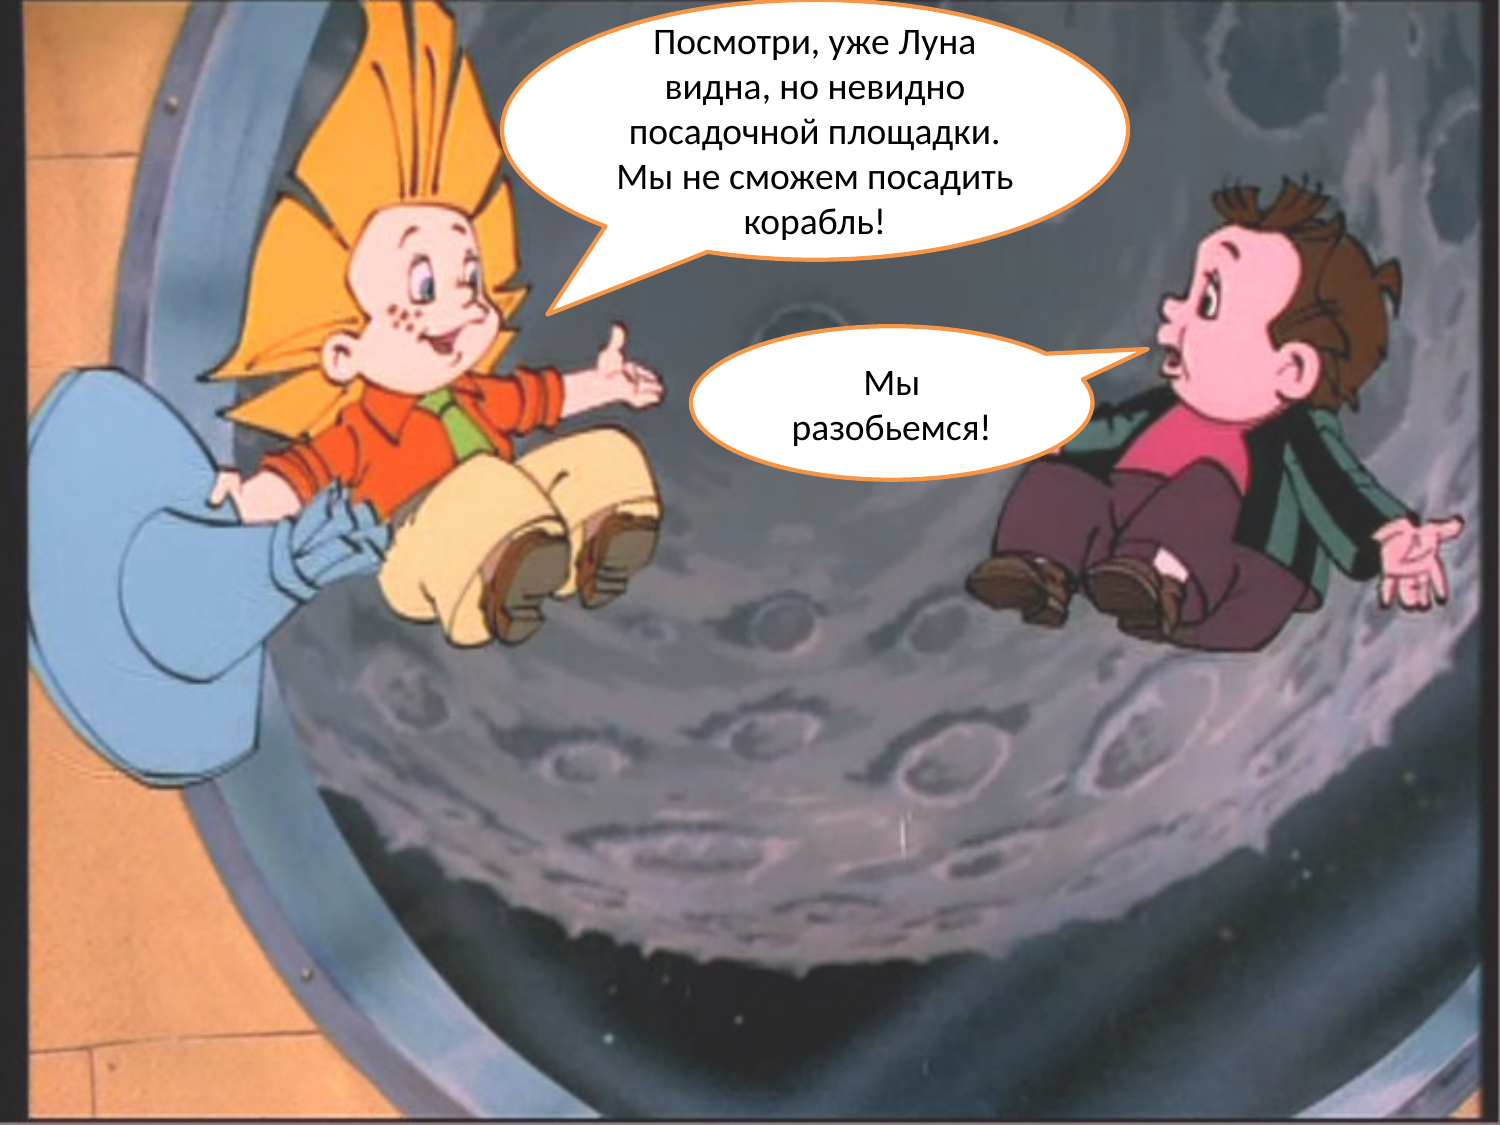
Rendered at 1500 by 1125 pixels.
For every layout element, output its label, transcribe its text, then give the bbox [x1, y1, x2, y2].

text_box 23 [0, 0, 1500, 1125]
text_box Посмотри, уже Луна видна, но невидно посадочной площадки. Мы не сможем посадить корабль! [499, 0, 1131, 317]
text_box Мы разобьемся! [688, 324, 1150, 482]
